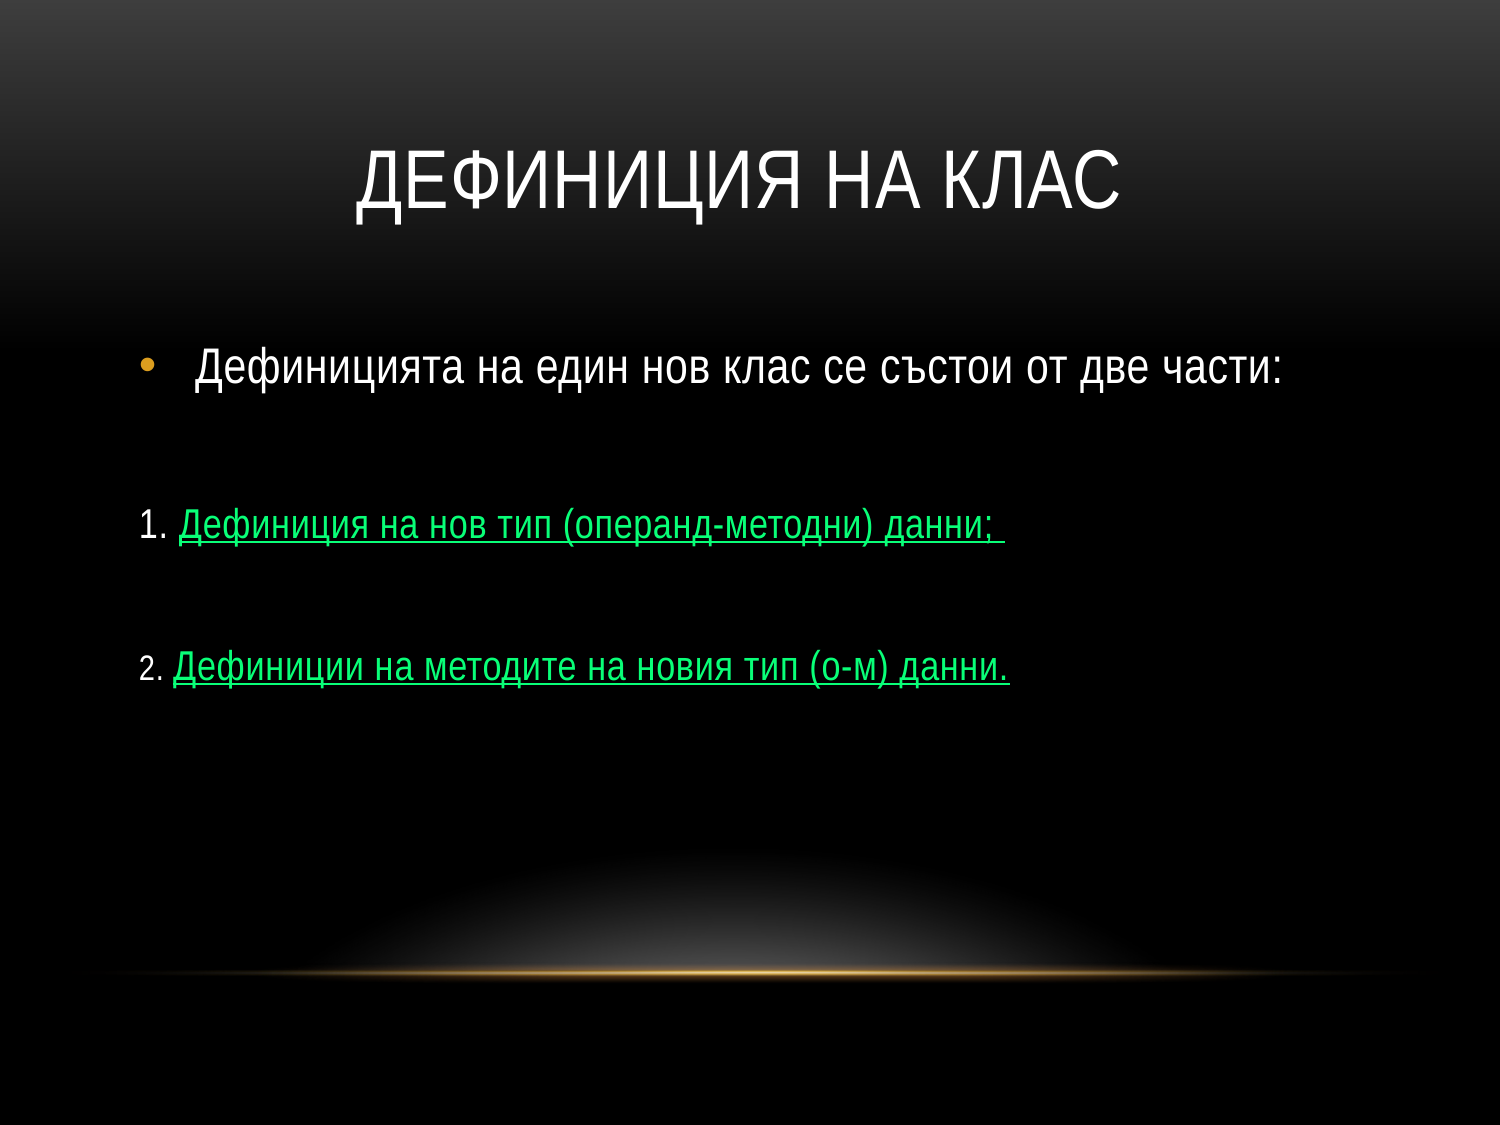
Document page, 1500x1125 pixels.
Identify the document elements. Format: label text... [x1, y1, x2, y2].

picture [0, 0, 1500, 1125]
list Дефиницията на един нов клас се състои от две части: 1. Дефиниция на нов тип (операнд-методни) данни; 2. Дефиниции на методите на новия тип (о-м) данни. [123, 326, 1424, 979]
title Дефиниция на клас [99, 45, 1400, 233]
